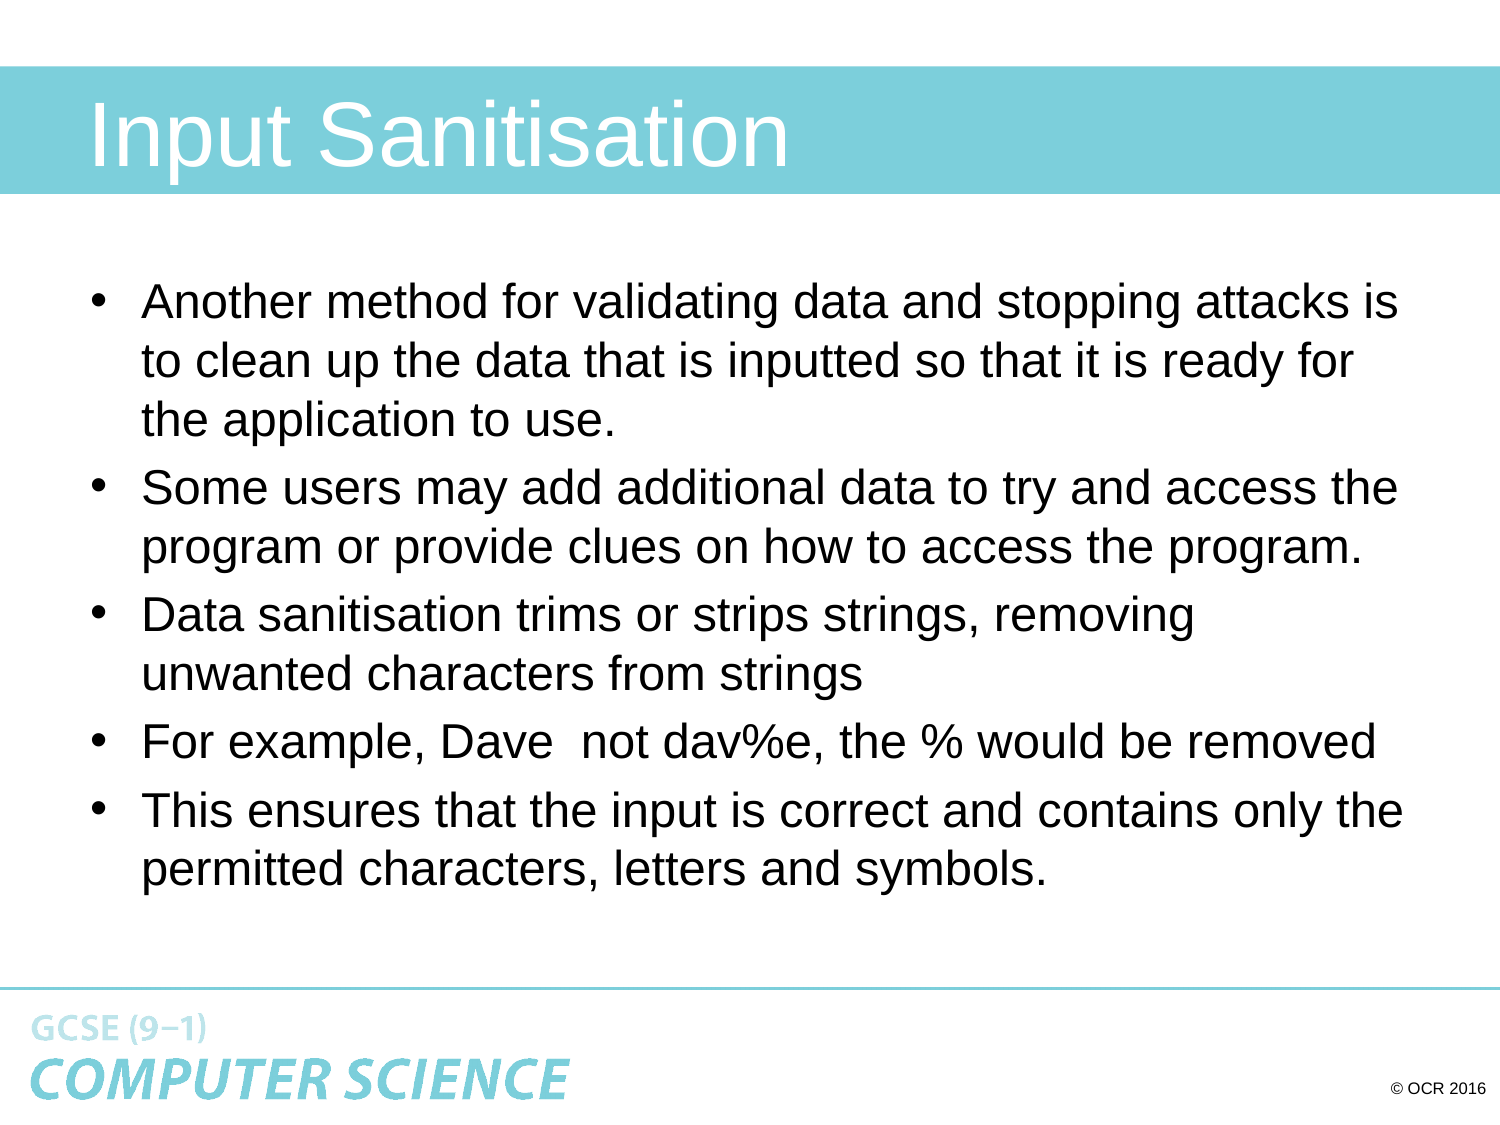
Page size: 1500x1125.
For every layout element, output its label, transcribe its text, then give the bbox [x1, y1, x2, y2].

list Another method for validating data and stopping attacks is to clean up the data that is inputted so that it is ready for the application to use. Some users may add additional data to try and access the program or provide clues on how to access the program. Data sanitisation trims or strips strings, removing unwanted characters from strings For example, Dave not dav%e, the % would be removed This ensures that the input is correct and contains only the permitted characters, letters and symbols. [75, 262, 1425, 965]
picture [0, 987, 1500, 1124]
title Input Sanitisation [0, 66, 1500, 194]
